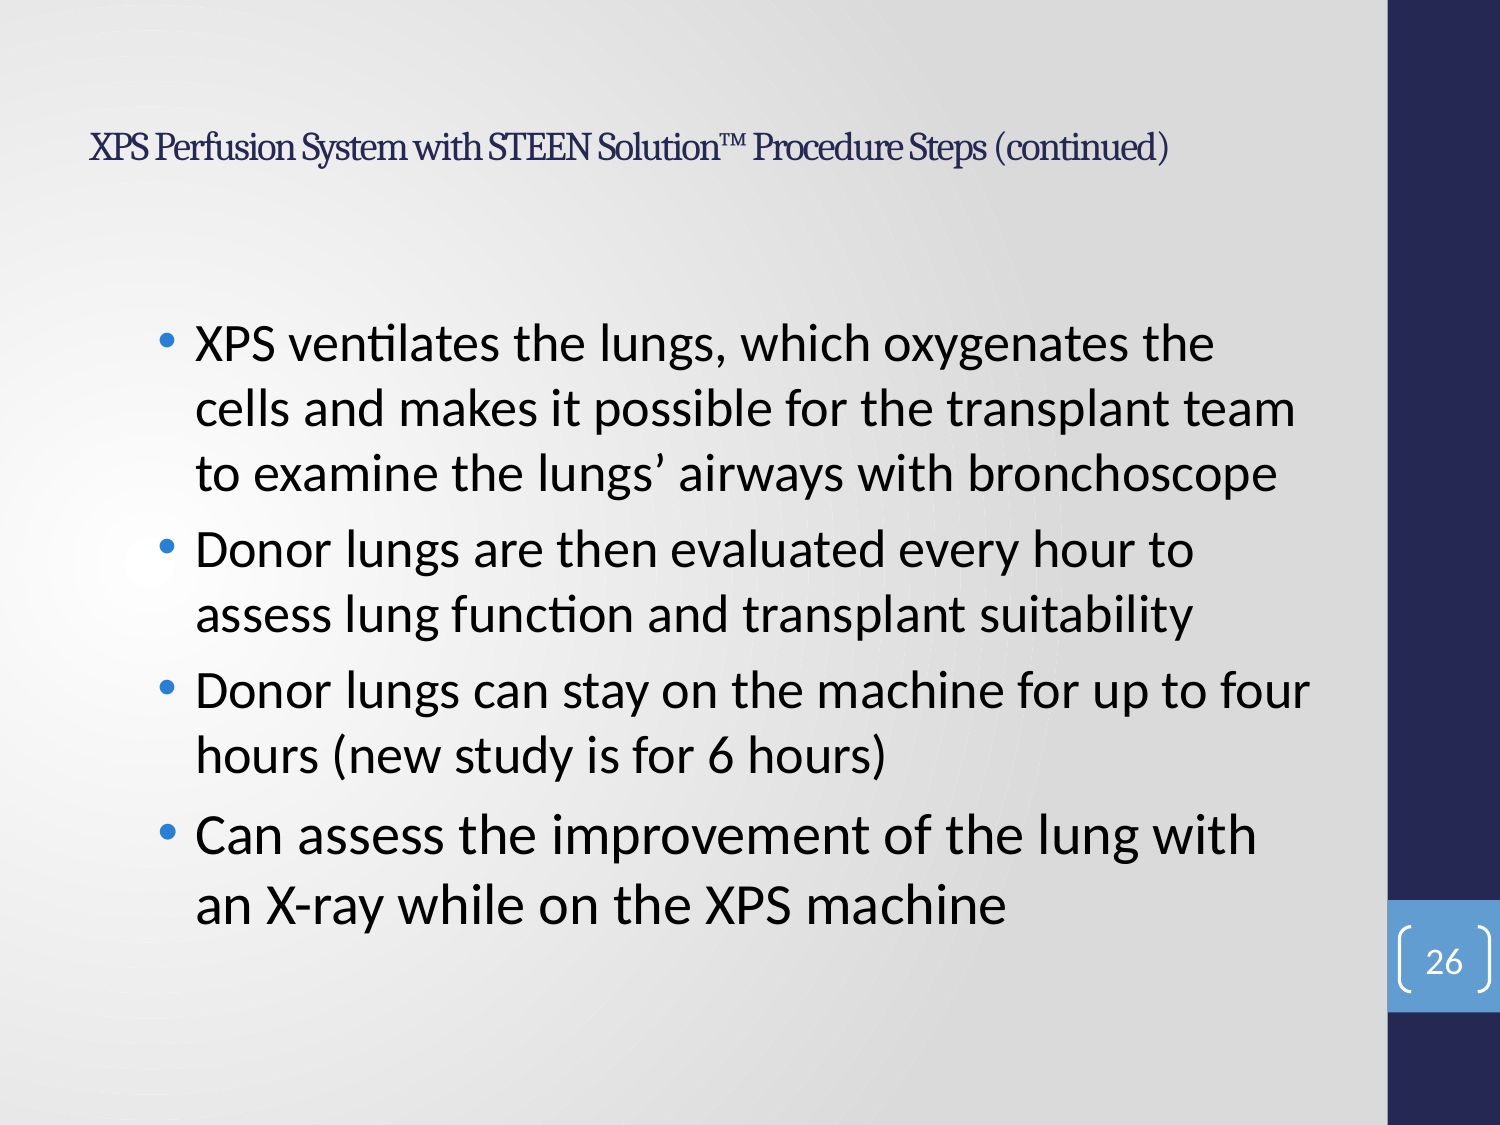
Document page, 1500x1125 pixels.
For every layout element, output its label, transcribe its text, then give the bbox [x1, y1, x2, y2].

list XPS ventilates the lungs, which oxygenates the cells and makes it possible for the transplant team to examine the lungs’ airways with bronchoscope Donor lungs are then evaluated every hour to assess lung function and transplant suitability Donor lungs can stay on the machine for up to four hours (new study is for 6 hours) Can assess the improvement of the lung with an X-ray while on the XPS machine [75, 299, 1338, 1005]
title XPS Perfusion System with STEEN Solution™ Procedure Steps (continued) [75, 0, 1425, 233]
slide_number 26 [1397, 925, 1492, 994]
